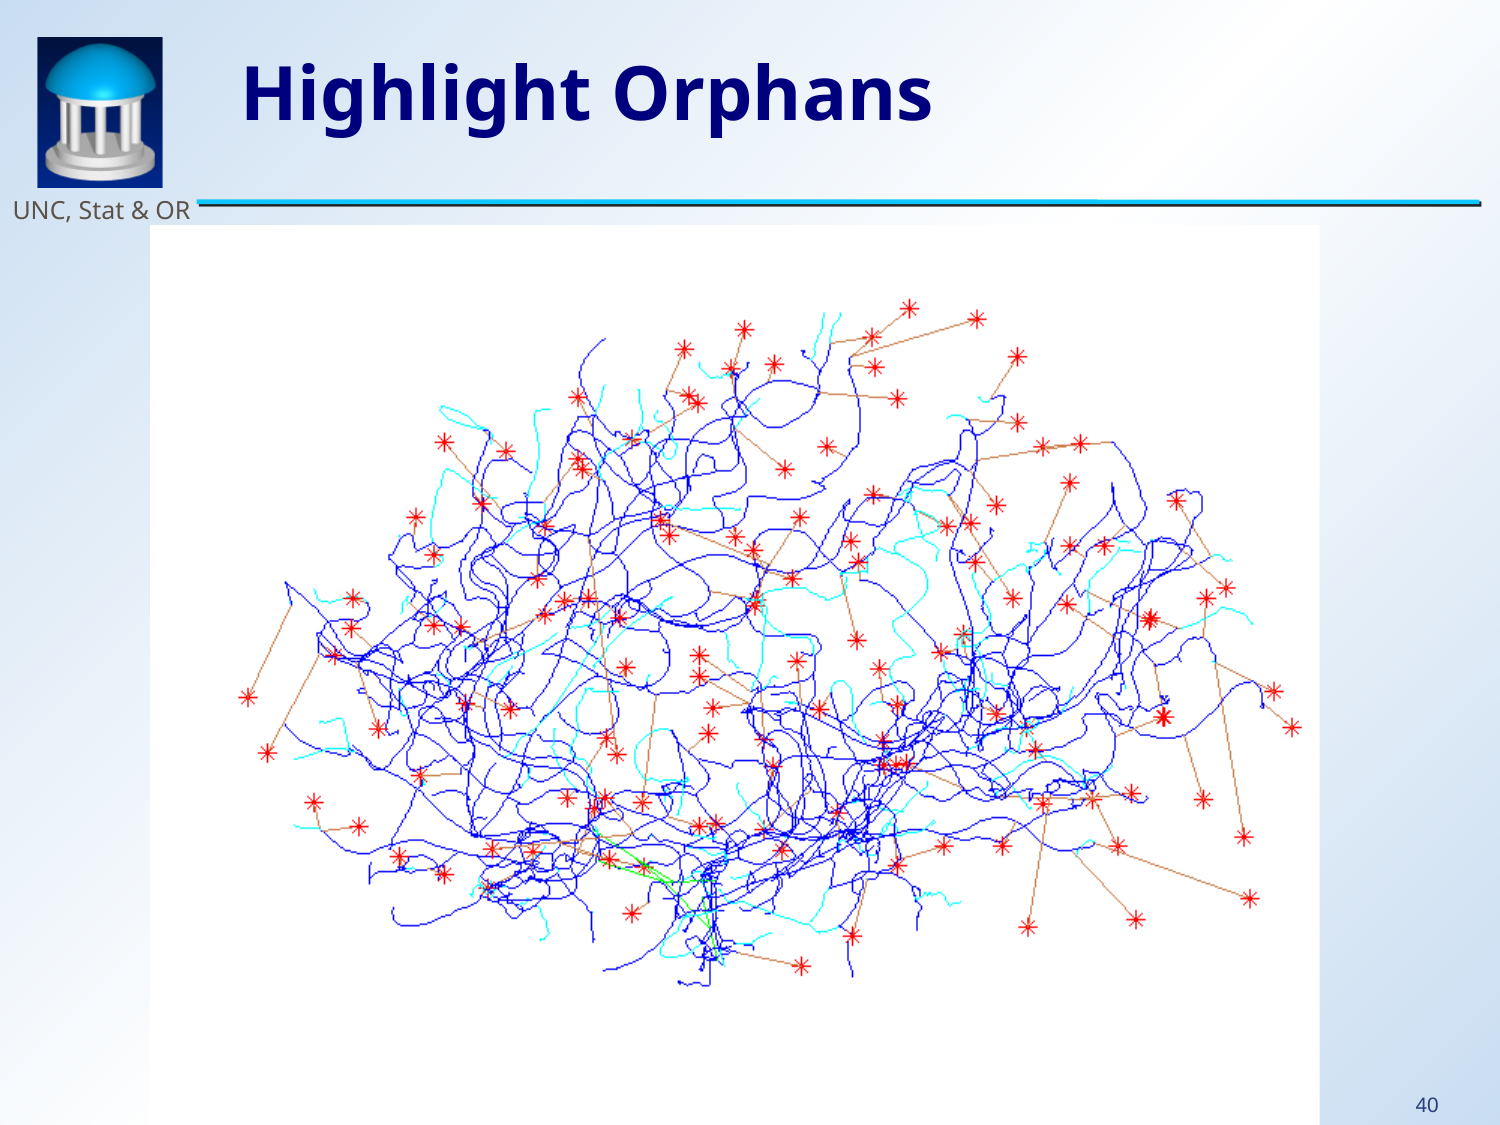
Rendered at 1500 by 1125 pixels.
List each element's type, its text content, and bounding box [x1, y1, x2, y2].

title Highlight Orphans [224, 24, 1398, 156]
picture [149, 224, 1320, 1125]
